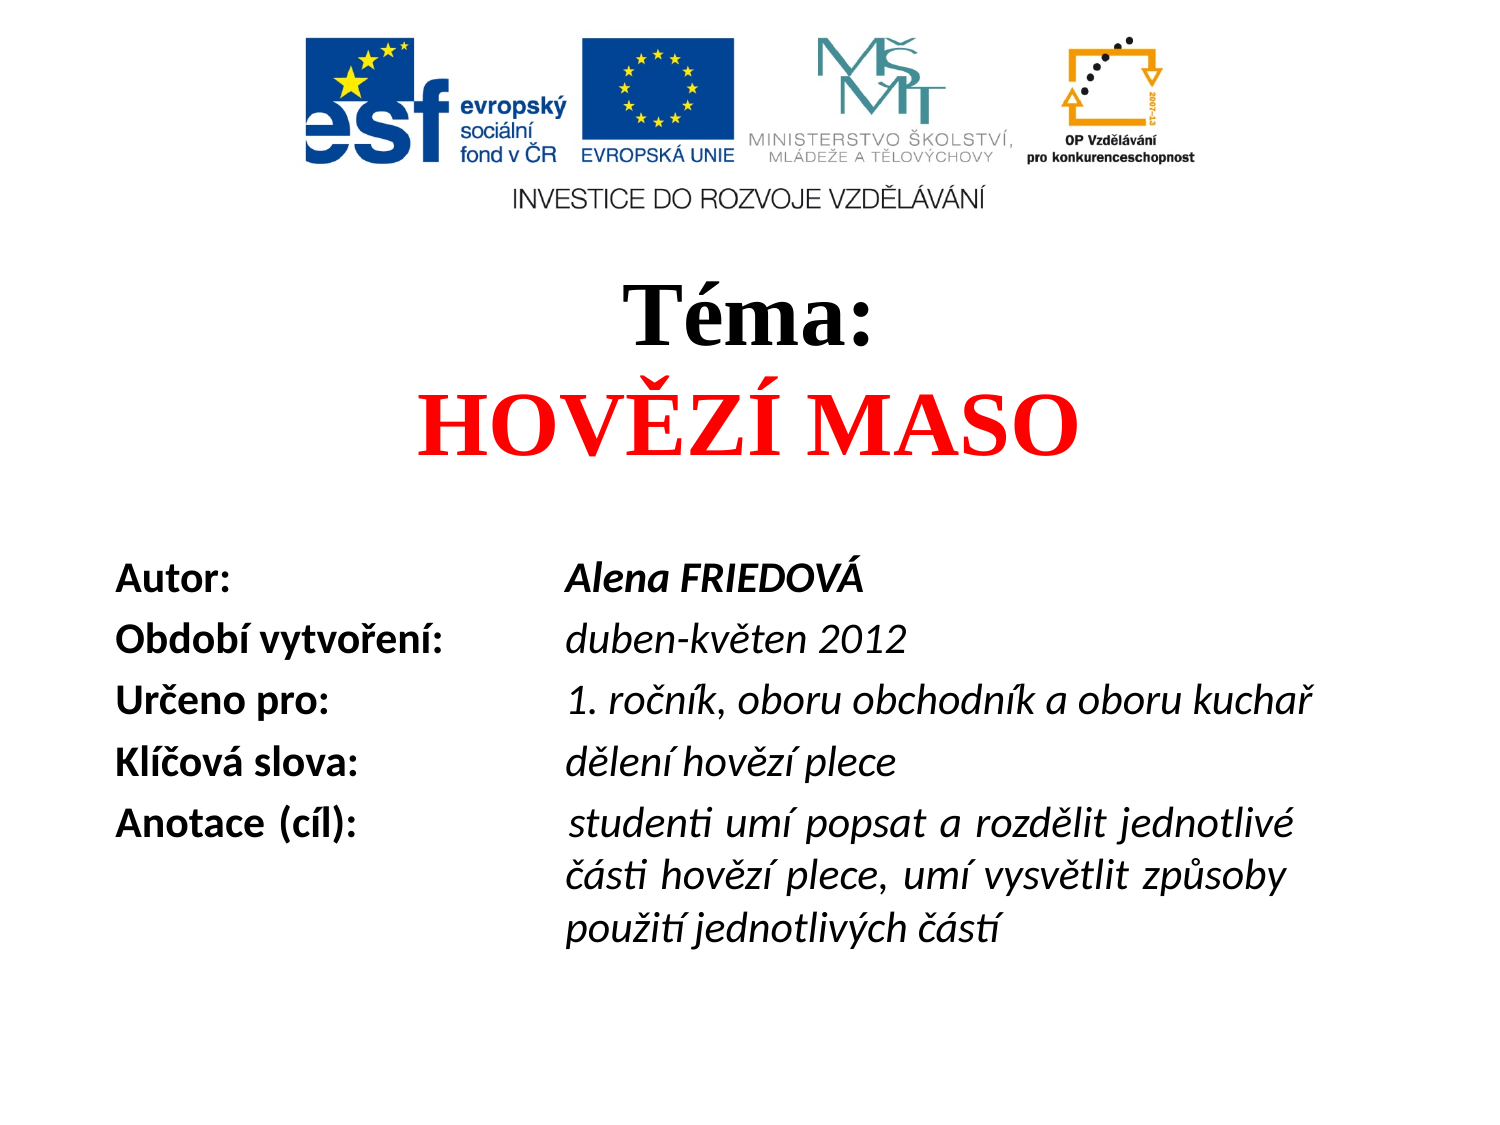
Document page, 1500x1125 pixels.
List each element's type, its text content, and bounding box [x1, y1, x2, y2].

picture [277, 18, 1223, 226]
subtitle Autor: Alena FRIEDOVÁ Období vytvoření: duben-květen 2012 Určeno pro: 1. ročník, oboru obchodník a oboru kuchař Klíčová slova: dělení hovězí plece Anotace (cíl): studenti umí popsat a rozdělit jednotlivé části hovězí plece, umí vysvětlit způsoby použití jednotlivých částí [100, 479, 1353, 1012]
title Téma: HOVĚZÍ MASO [112, 243, 1388, 485]
